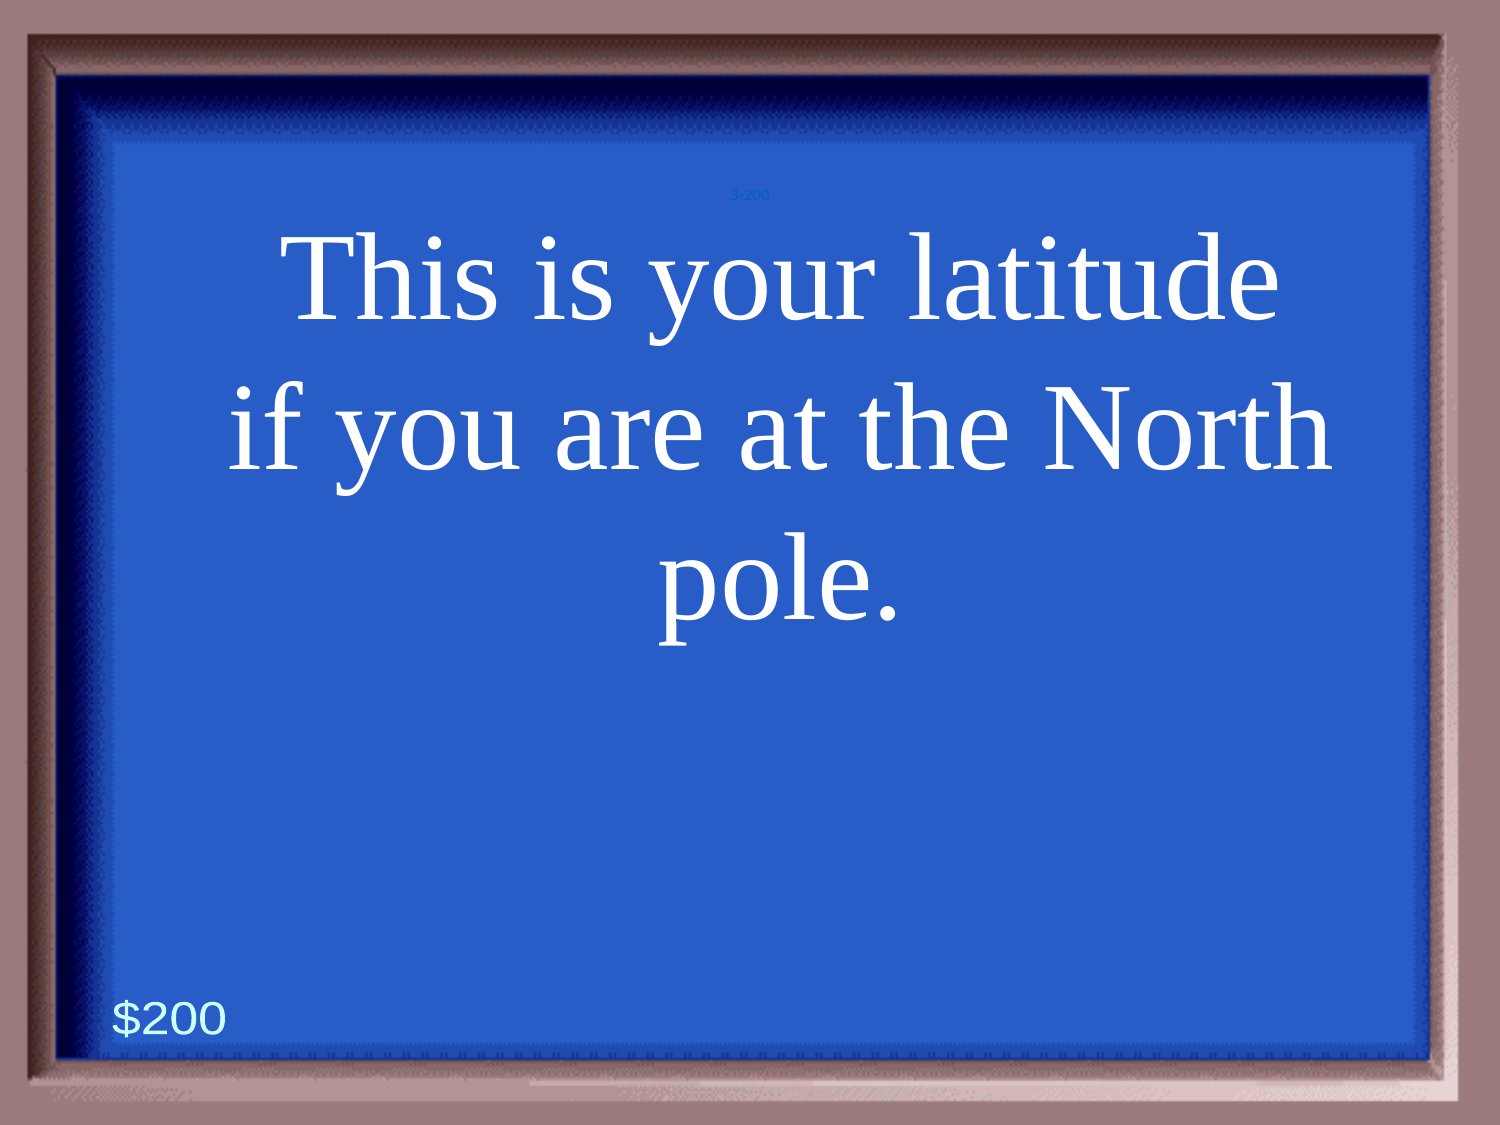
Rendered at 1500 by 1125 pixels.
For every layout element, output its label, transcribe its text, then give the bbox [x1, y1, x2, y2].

picture [0, 0, 1500, 1125]
text_box This is your latitude if you are at the North pole. [212, 187, 1350, 653]
title 3-200 [112, 99, 1388, 288]
